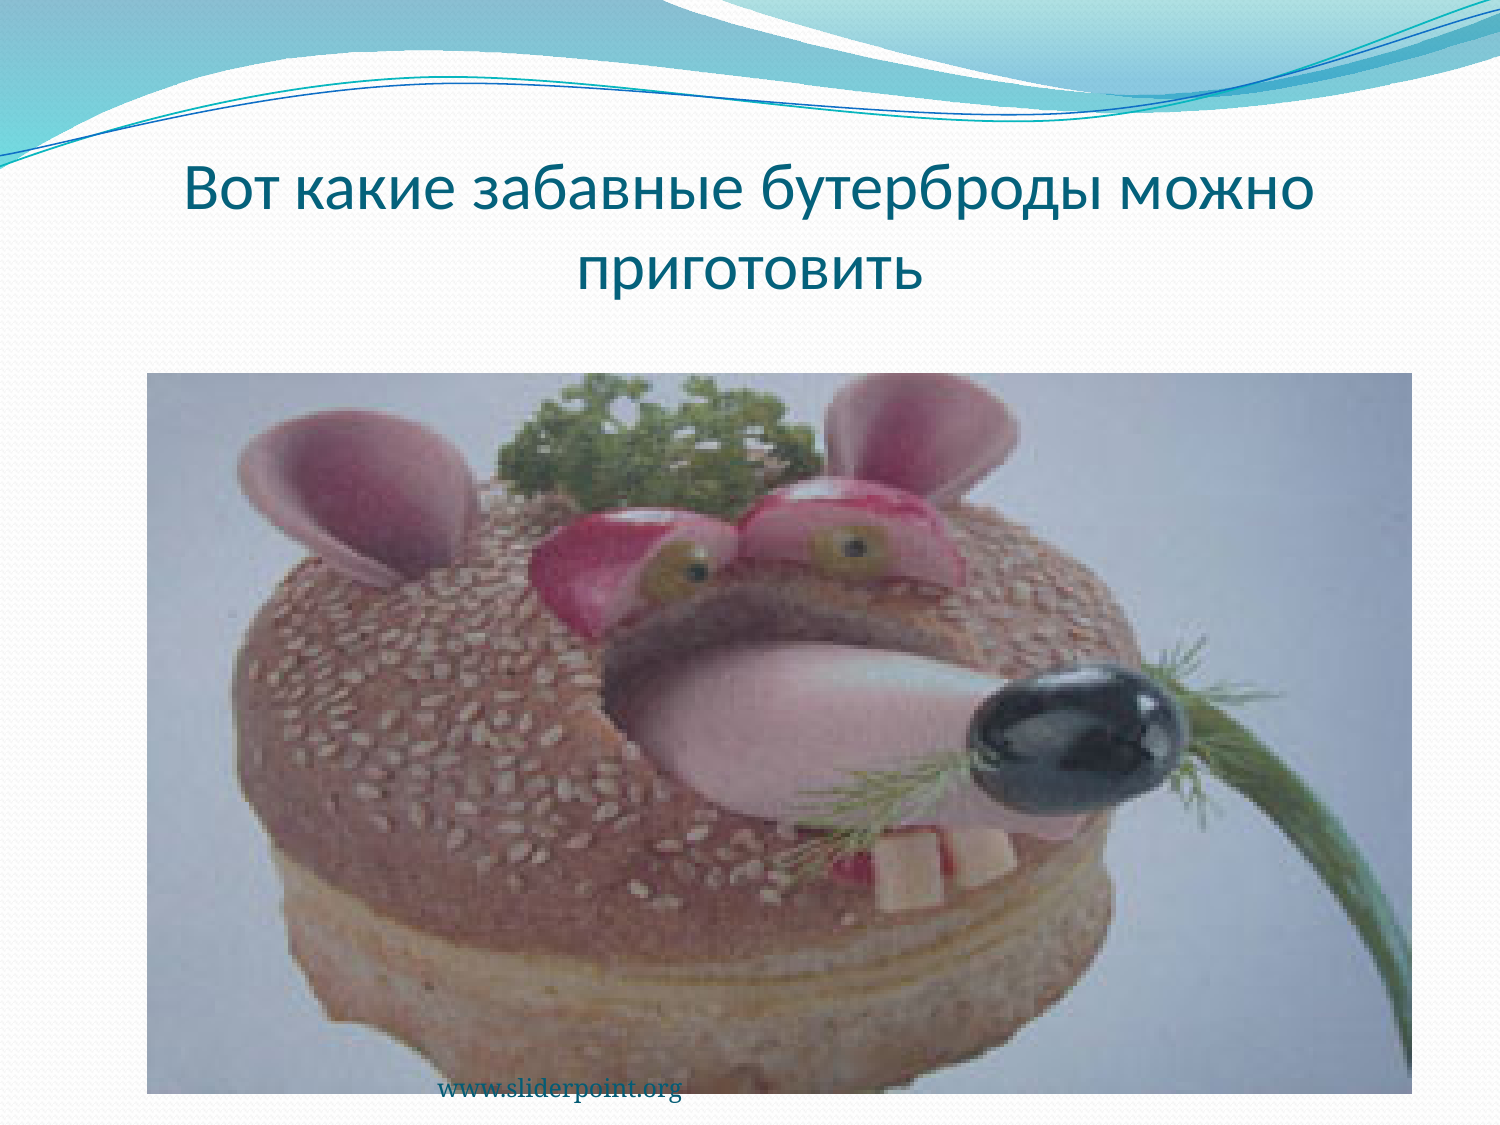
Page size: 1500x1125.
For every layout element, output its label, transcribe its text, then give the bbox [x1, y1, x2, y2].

title Вот какие забавные бутерброды можно приготовить [74, 115, 1426, 304]
picture [538, 1086, 543, 1095]
picture [579, 1086, 585, 1095]
picture [593, 1086, 599, 1095]
picture [617, 1086, 622, 1095]
picture [147, 373, 1412, 1095]
